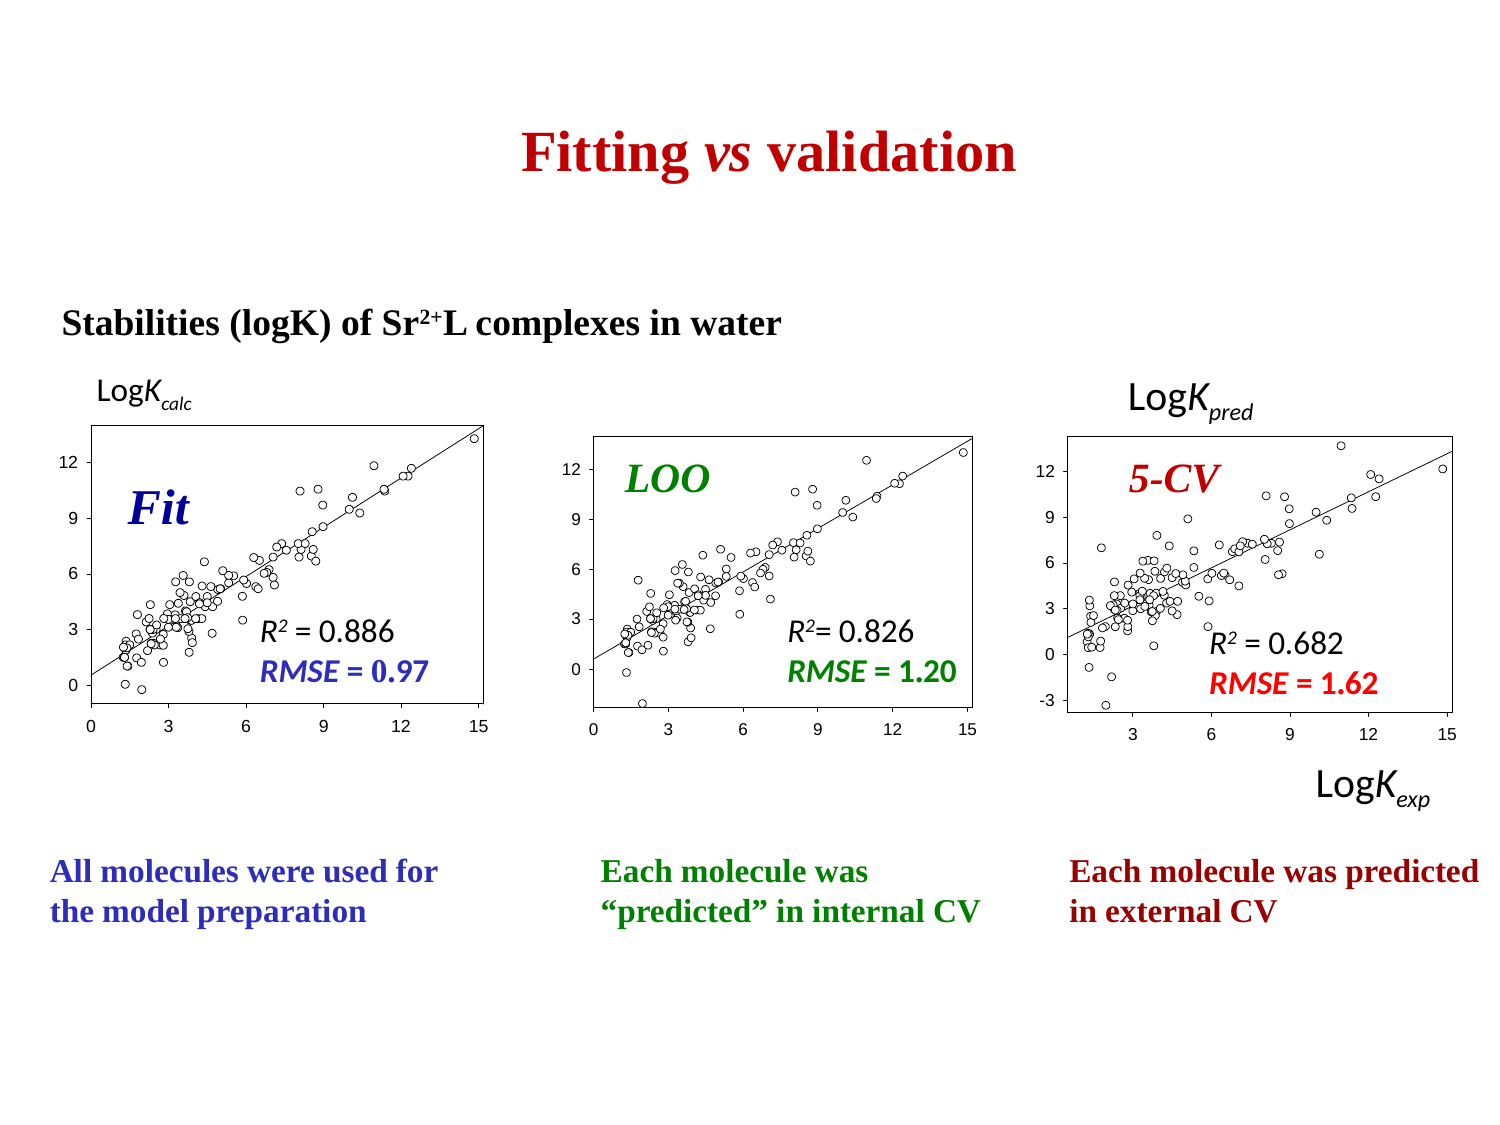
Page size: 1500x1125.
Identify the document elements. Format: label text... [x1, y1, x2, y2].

text_box Each molecule was “predicted” in internal CV [585, 841, 1032, 937]
text_box LogKexp [1300, 768, 1467, 805]
text_box All molecules were used for the model preparation [35, 841, 504, 937]
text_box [550, 396, 1009, 751]
text_box Each molecule was predicted in external CV [1054, 841, 1500, 937]
text_box Fitting vs validation [506, 105, 1033, 191]
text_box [1023, 396, 1489, 760]
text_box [46, 360, 521, 748]
text_box LogKpred [1113, 361, 1350, 394]
text_box Stabilities (logK) of Sr2+L complexes in water [46, 290, 914, 351]
